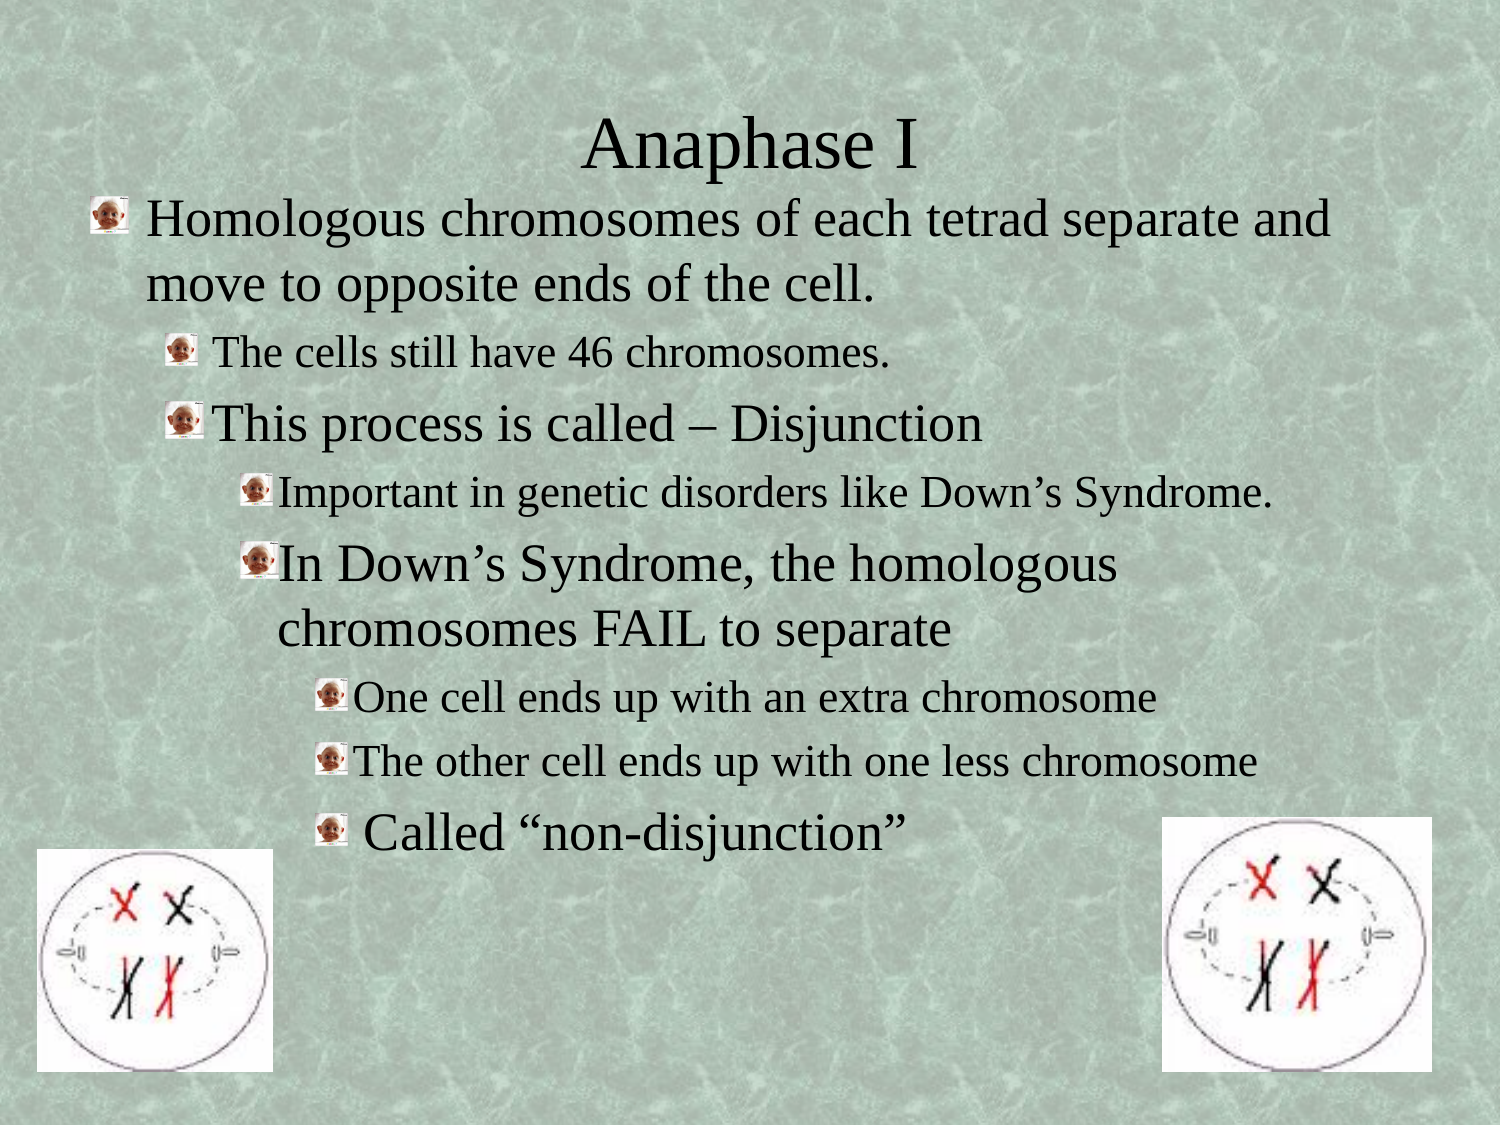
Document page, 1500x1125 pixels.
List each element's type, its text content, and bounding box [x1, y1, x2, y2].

picture [315, 742, 348, 775]
picture [315, 813, 348, 846]
picture [240, 541, 279, 579]
picture [315, 678, 348, 711]
picture [1162, 817, 1432, 1072]
picture [37, 849, 273, 1073]
list Homologous chromosomes of each tetrad separate and move to opposite ends of the cell. The cells still have 46 chromosomes. This process is called – Disjunction Important in genetic disorders like Down’s Syndrome. In Down’s Syndrome, the homologous chromosomes FAIL to separate One cell ends up with an extra chromosome The other cell ends up with one less chromosome Called “non-disjunction” [75, 174, 1425, 963]
picture [165, 401, 204, 439]
picture [165, 333, 198, 366]
picture [240, 473, 273, 506]
title Anaphase I [75, 45, 1425, 174]
picture [90, 196, 129, 234]
